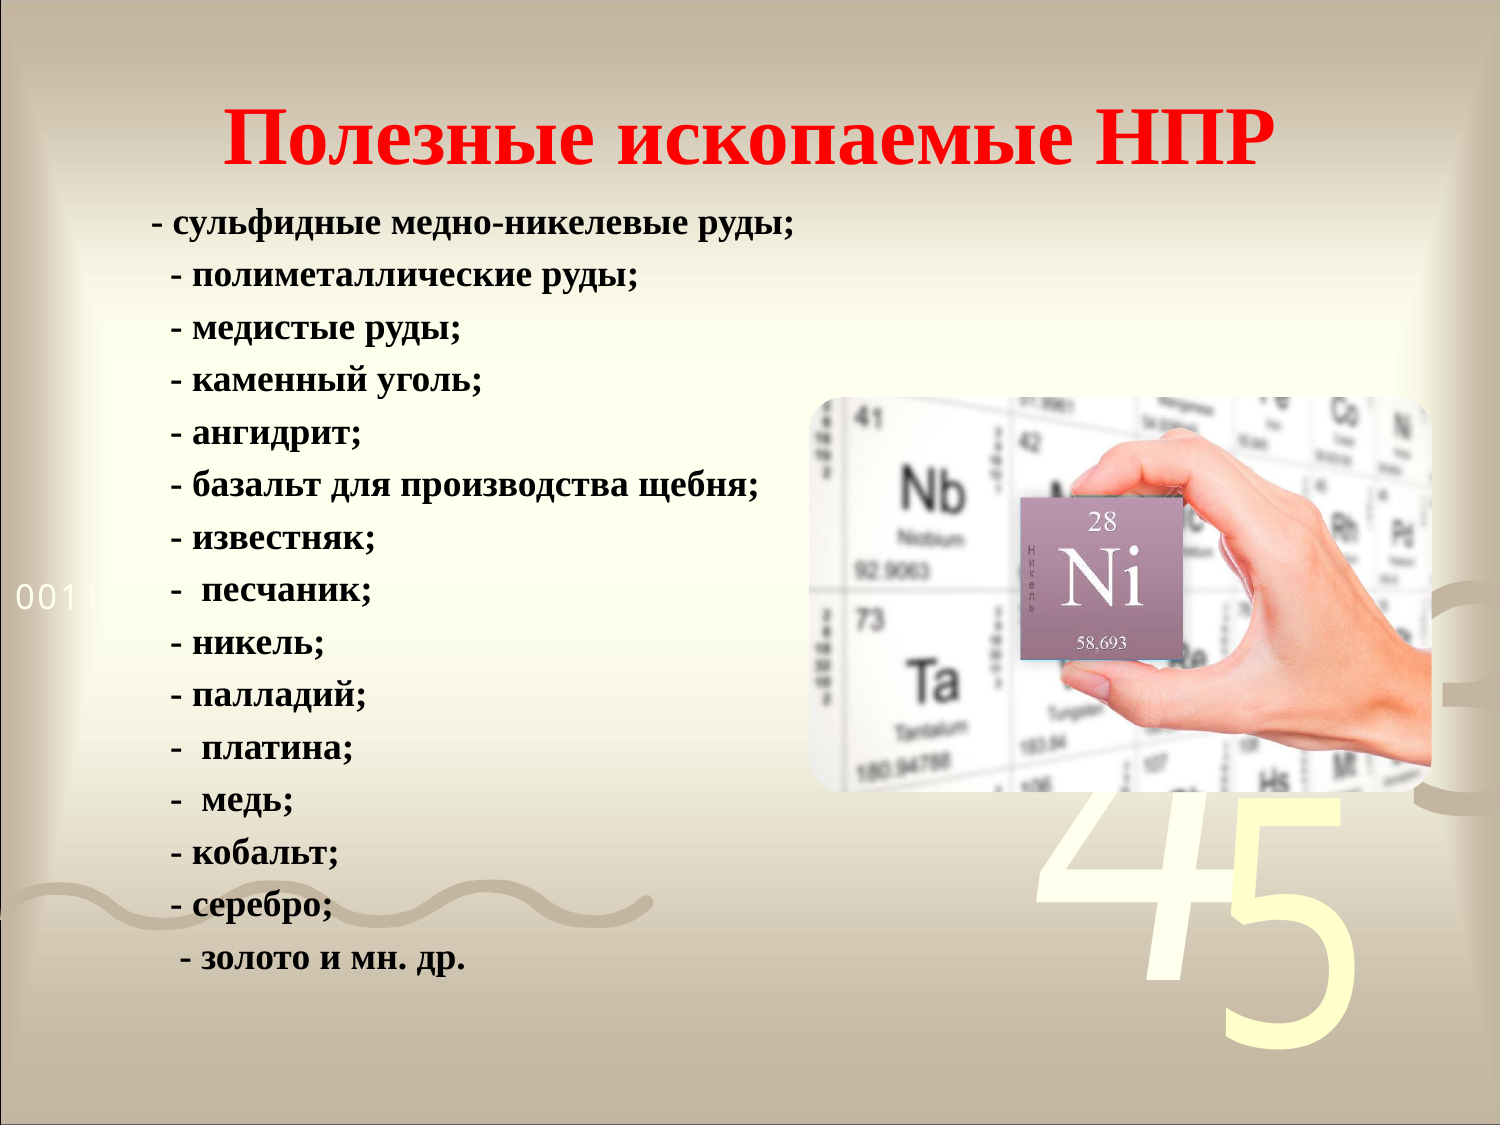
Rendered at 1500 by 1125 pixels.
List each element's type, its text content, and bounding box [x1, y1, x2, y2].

picture [0, 0, 1500, 1125]
subtitle - сульфидные медно-никелевые руды; - полиметаллические руды; - медистые руды; - каменный уголь; - ангидрит; - базальт для производства щебня; - известняк; - песчаник; - никель; - палладий; - платина; - медь; - кобальт; - серебро; - золото и мн. др. [135, 188, 1412, 969]
title Полезные ископаемые НПР [112, 1, 1388, 190]
